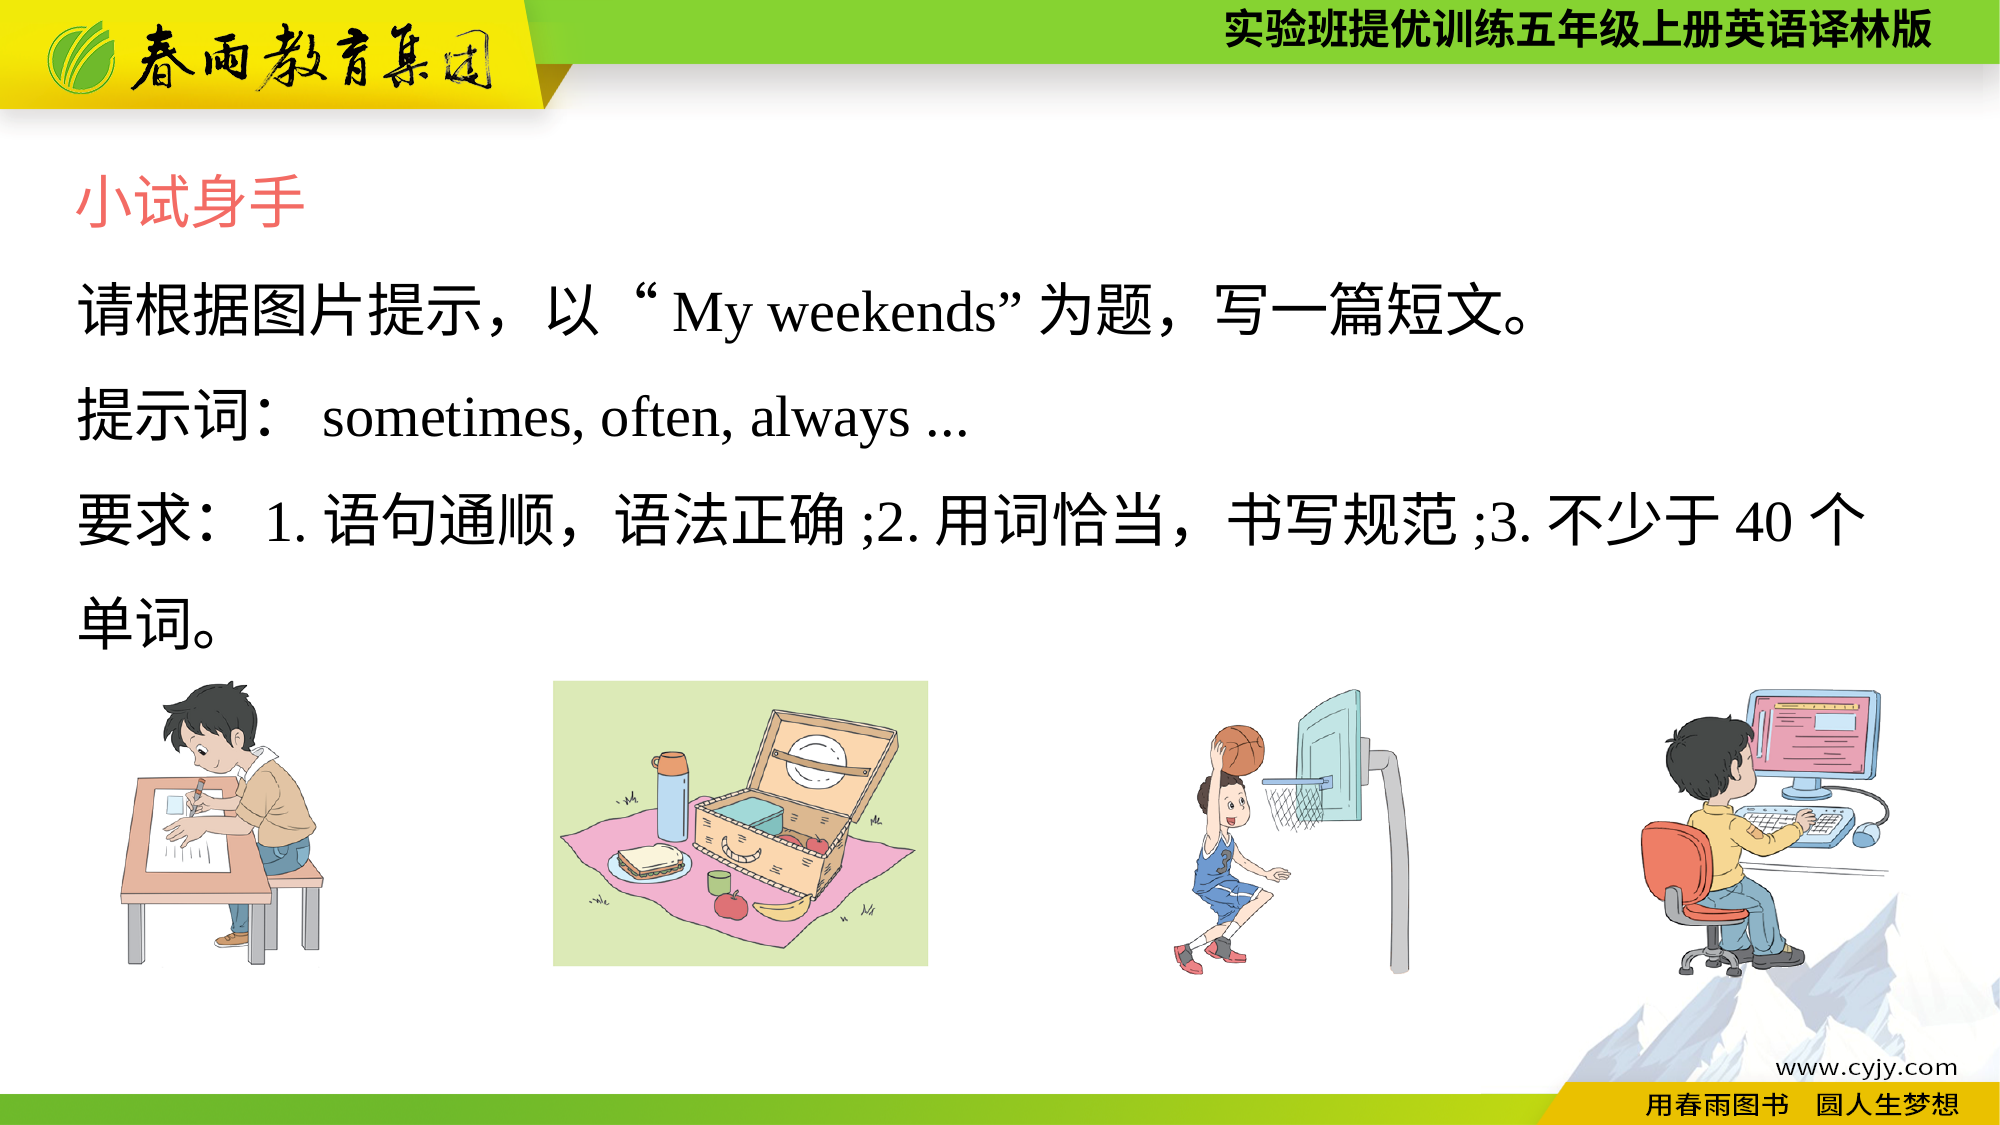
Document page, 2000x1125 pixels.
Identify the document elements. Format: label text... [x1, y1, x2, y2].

list 小试身手 [59, 122, 1944, 231]
picture [0, 0, 2000, 1125]
text_box 请根据图片提示，以“My weekends”为题，写一篇短文。 提示词：sometimes, often, always ... 要求：1.语句通顺，语法正确;2.用词恰当，书写规范;3.不少于40个 单词。 [60, 230, 1946, 665]
